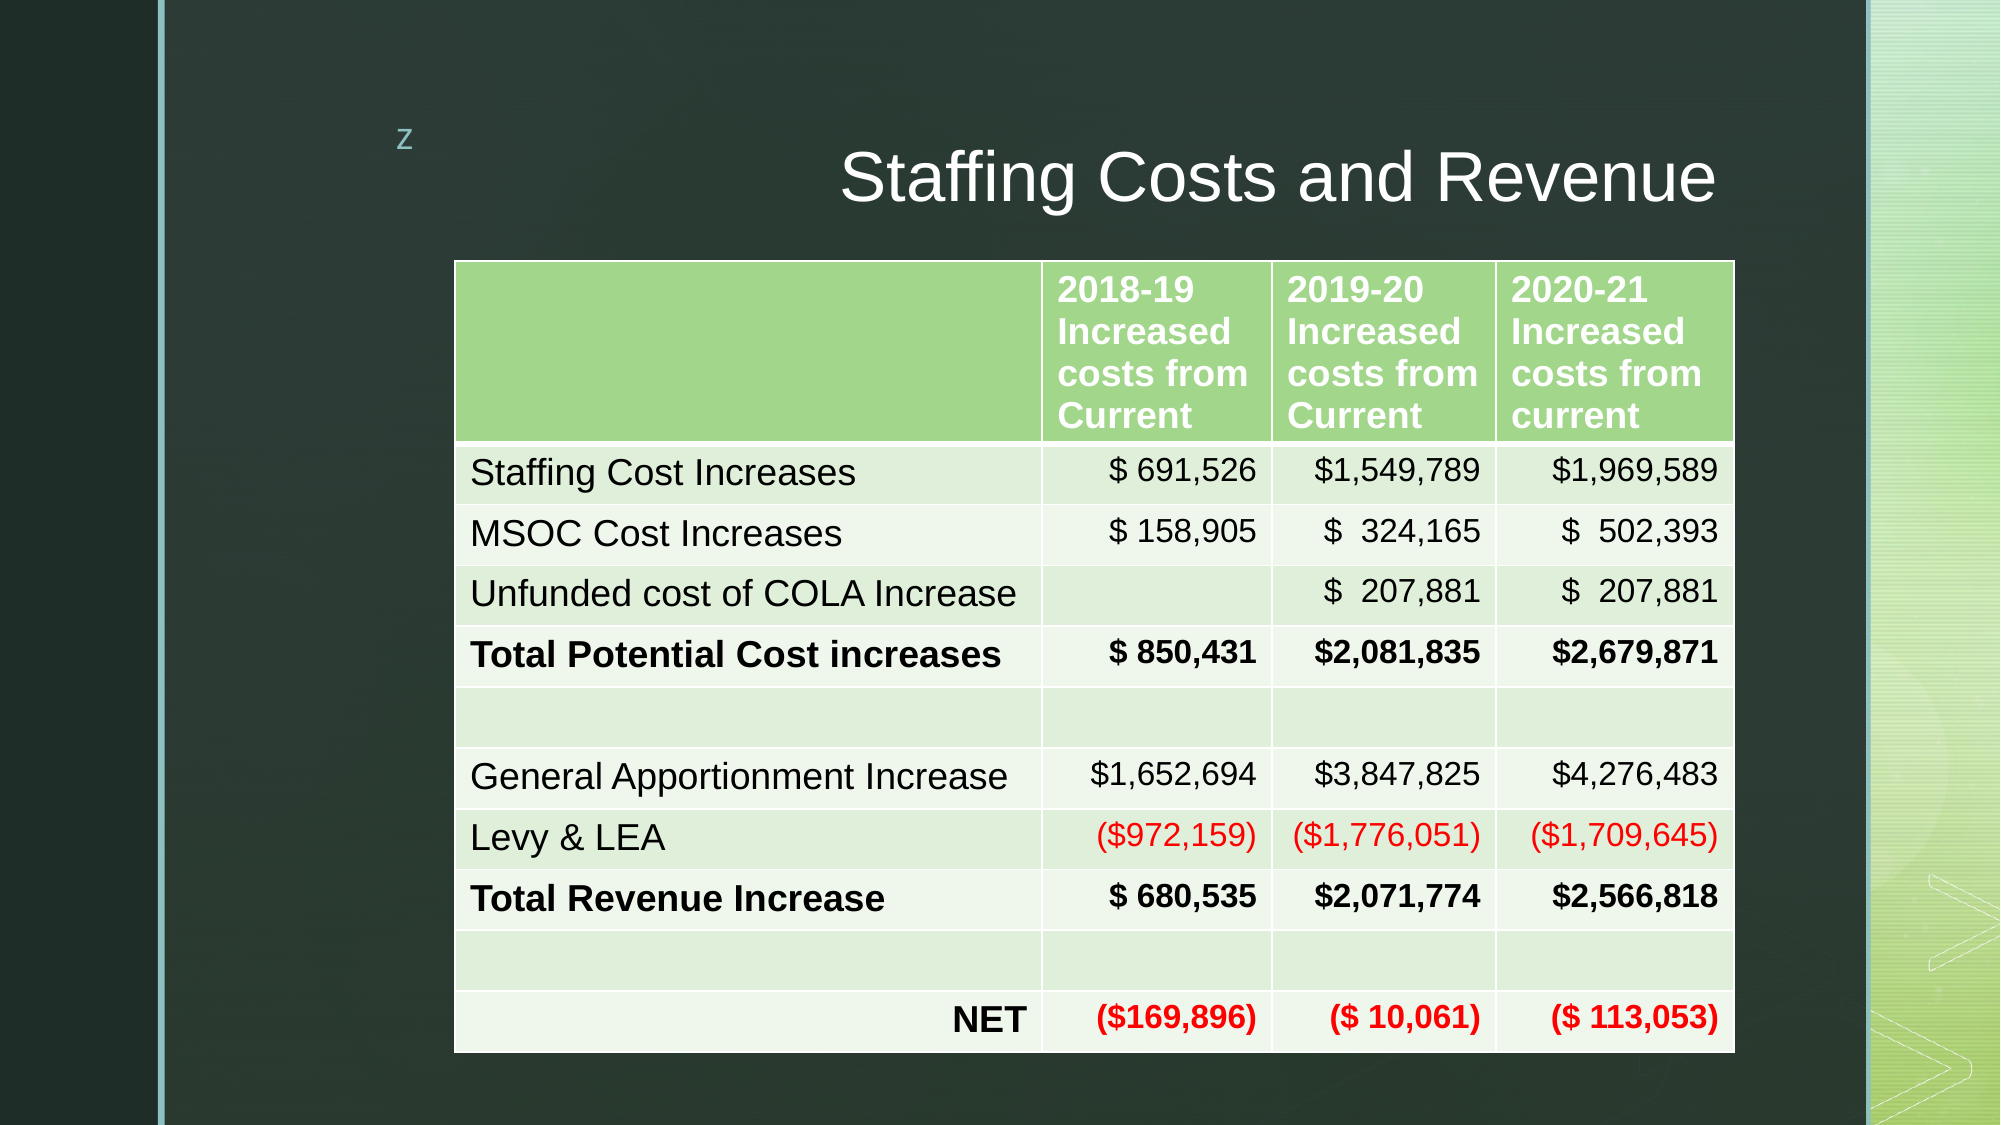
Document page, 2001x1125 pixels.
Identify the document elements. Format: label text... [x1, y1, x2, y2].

table_cell [1043, 688, 1271, 747]
table_cell ($1,709,645) [1497, 810, 1733, 869]
table_cell ($ 10,061) [1273, 992, 1495, 1051]
table_cell $2,566,818 [1497, 870, 1733, 929]
table_cell ($ 113,053) [1497, 992, 1733, 1051]
table_header 2020-21 Increased costs from current [1497, 262, 1733, 441]
table_cell [456, 688, 1041, 747]
table_cell $ 158,905 [1043, 505, 1271, 565]
table_cell $2,071,774 [1273, 870, 1495, 929]
table_cell [1273, 931, 1495, 990]
table_cell [456, 931, 1041, 990]
table_cell MSOC Cost Increases [456, 505, 1041, 565]
table_cell $ 502,393 [1497, 505, 1733, 565]
table_cell $ 691,526 [1043, 447, 1271, 504]
table_cell $ 324,165 [1273, 505, 1495, 565]
table_cell ($1,776,051) [1273, 810, 1495, 869]
table_cell $2,081,835 [1273, 627, 1495, 686]
picture [1871, 0, 2001, 1125]
table_cell Total Revenue Increase [456, 870, 1041, 929]
table_cell $ 207,881 [1497, 566, 1733, 625]
table_cell [1043, 931, 1271, 990]
table_header 2018-19 Increased costs from Current [1043, 262, 1271, 441]
table_cell Levy & LEA [456, 810, 1041, 869]
table_cell $ 850,431 [1043, 627, 1271, 686]
table_cell General Apportionment Increase [456, 749, 1041, 808]
table_cell Unfunded cost of COLA Increase [456, 566, 1041, 625]
table_cell ($972,159) [1043, 810, 1271, 869]
table_cell $1,549,789 [1273, 447, 1495, 504]
table_header 2019-20 Increased costs from Current [1273, 262, 1495, 441]
table_cell ($169,896) [1043, 992, 1271, 1051]
table_cell [1497, 931, 1733, 990]
table_cell [1273, 688, 1495, 747]
table_cell $2,679,871 [1497, 627, 1733, 686]
table_cell [1497, 688, 1733, 747]
table_cell $ 207,881 [1273, 566, 1495, 625]
table_cell Total Potential Cost increases [456, 627, 1041, 686]
table_cell $ 680,535 [1043, 870, 1271, 929]
table_cell NET [456, 992, 1041, 1051]
table_cell $4,276,483 [1497, 749, 1733, 808]
table_cell $1,969,589 [1497, 447, 1733, 504]
table_cell Staffing Cost Increases [456, 447, 1041, 504]
table_cell [1043, 566, 1271, 625]
table_cell $3,847,825 [1273, 749, 1495, 808]
title Staffing Costs and Revenue [428, 132, 1734, 310]
table_header [456, 262, 1041, 441]
table_cell $1,652,694 [1043, 749, 1271, 808]
